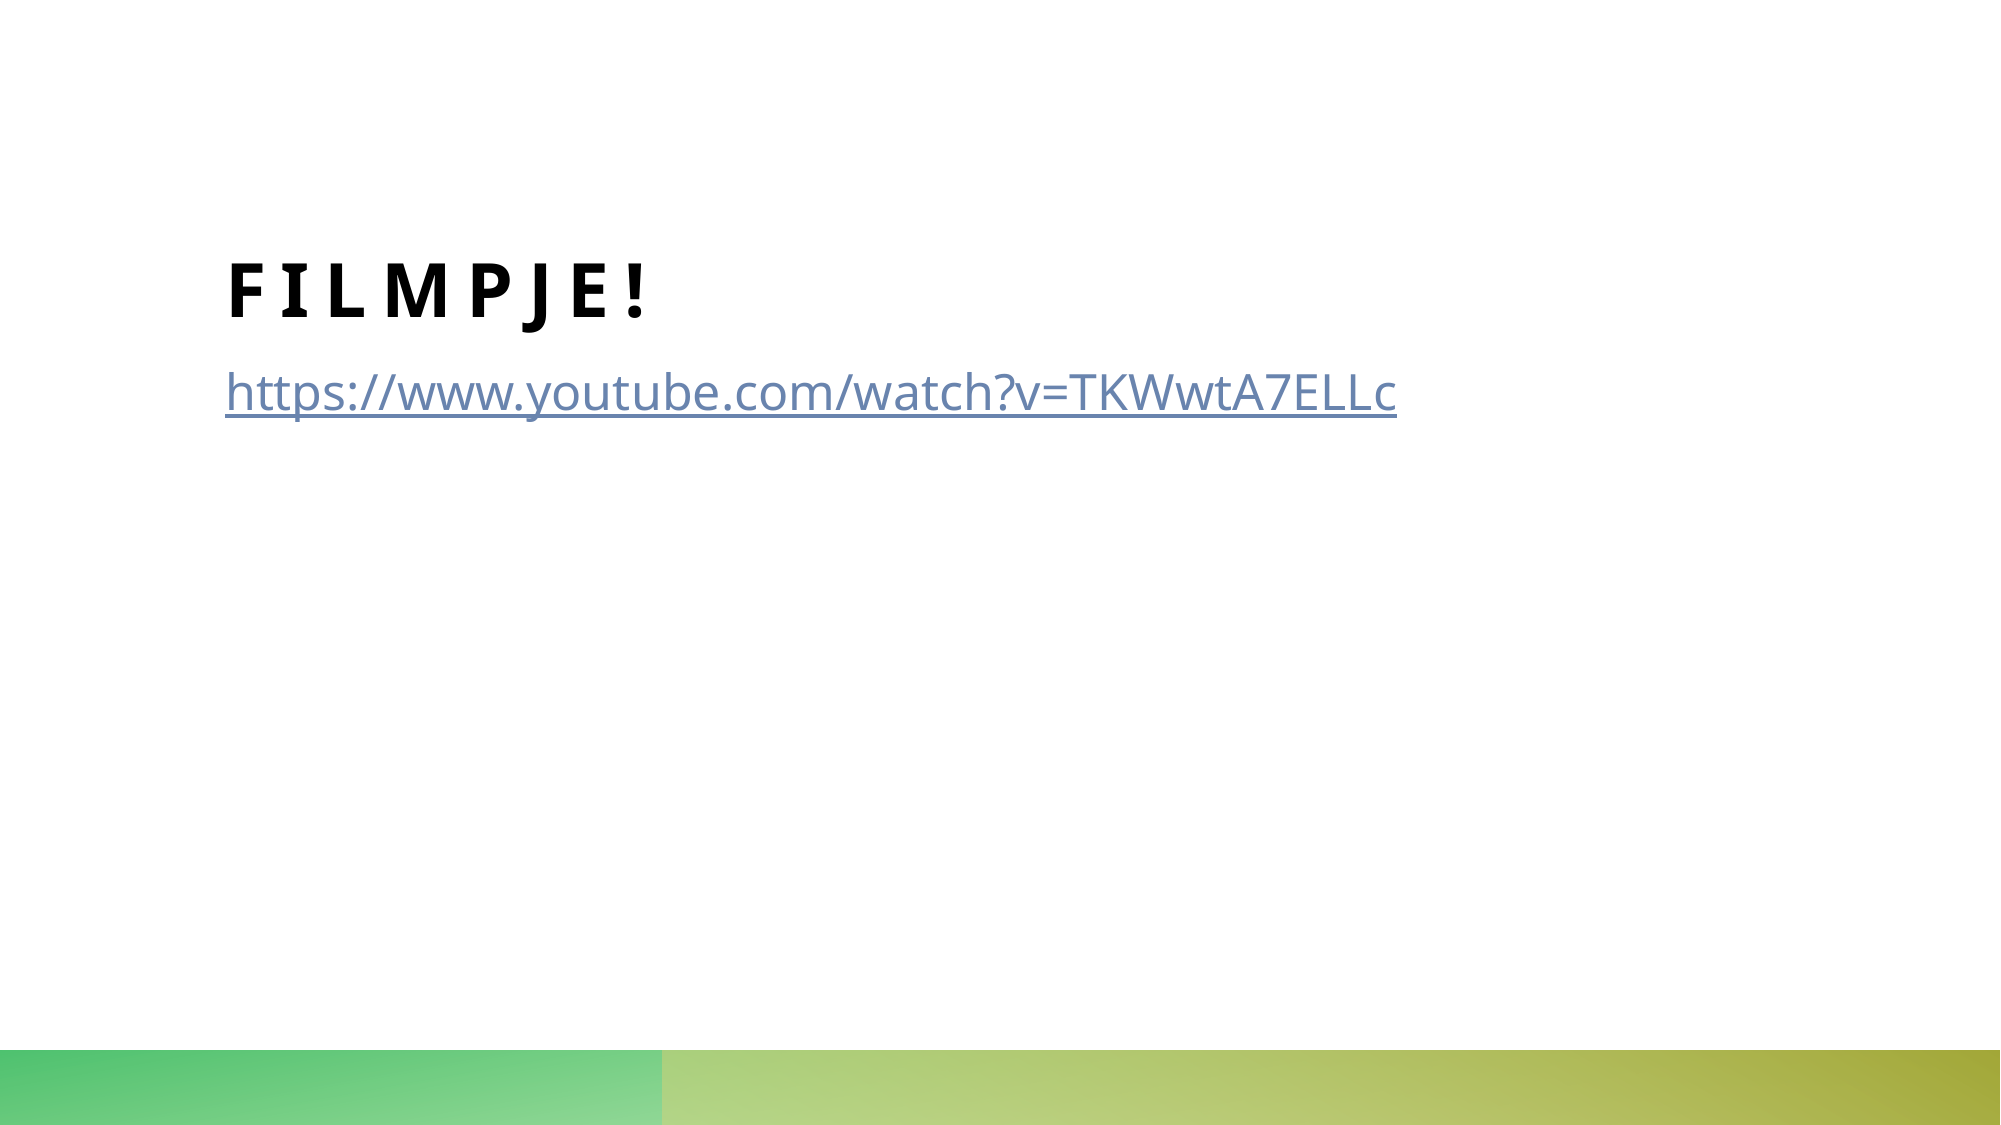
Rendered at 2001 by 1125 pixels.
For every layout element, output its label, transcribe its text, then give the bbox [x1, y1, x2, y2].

title Filmpje! [225, 130, 1905, 333]
list https://www.youtube.com/watch?v=TKWwtA7ELLc [225, 346, 1905, 996]
